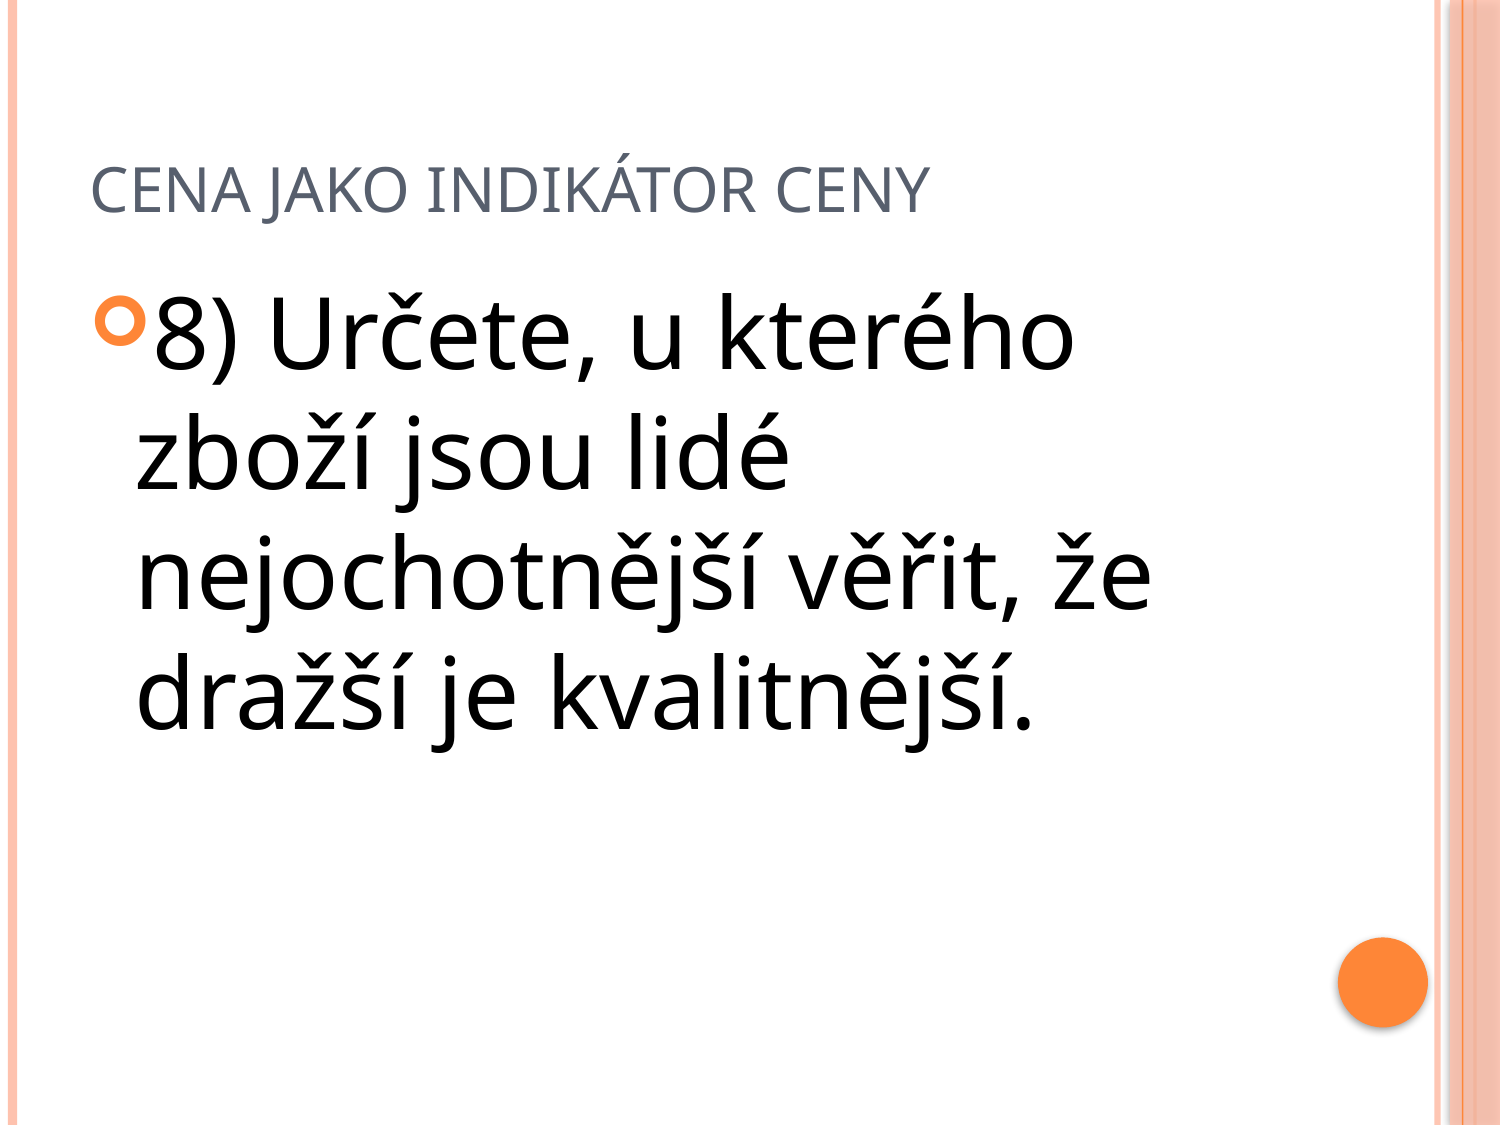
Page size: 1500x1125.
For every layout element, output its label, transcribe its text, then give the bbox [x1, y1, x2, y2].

title Cena jako indikátor ceny [75, 45, 1300, 233]
list 8) Určete, u kterého zboží jsou lidé nejochotnější věřit, že dražší je kvalitnější. [75, 262, 1300, 1062]
